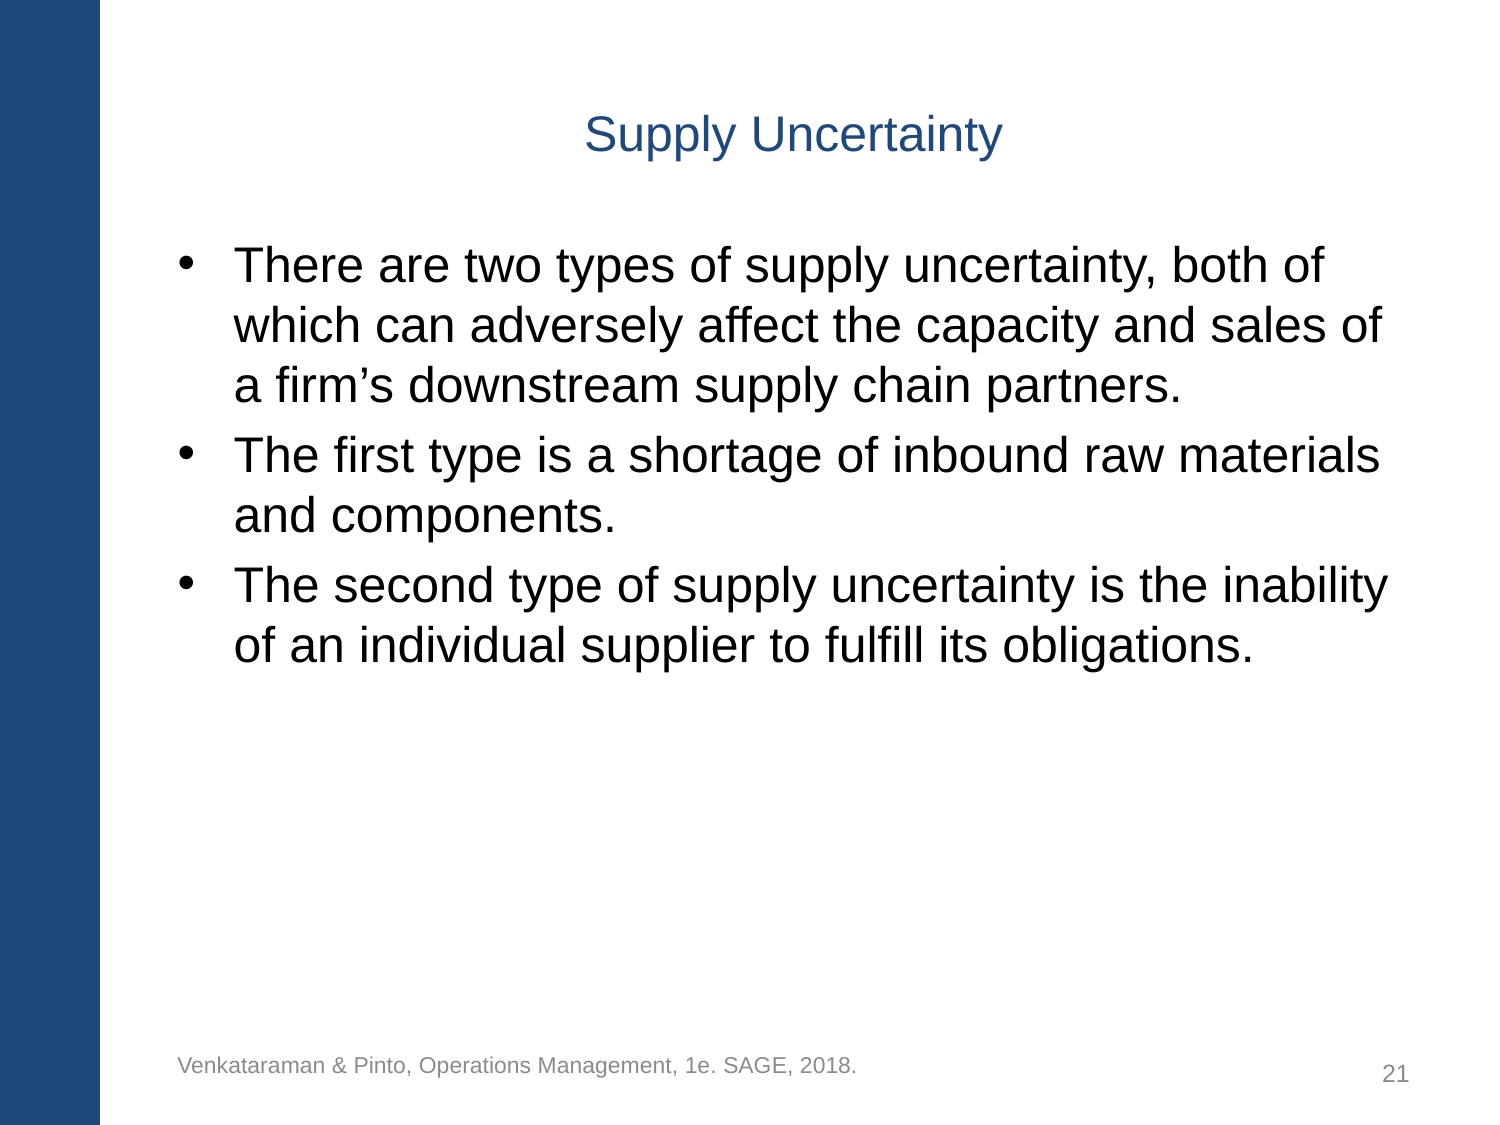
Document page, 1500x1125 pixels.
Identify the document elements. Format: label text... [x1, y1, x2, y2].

slide_number 21 [1350, 1042, 1425, 1103]
title Supply Uncertainty [162, 37, 1425, 224]
list There are two types of supply uncertainty, both of which can adversely affect the capacity and sales of a firm’s downstream supply chain partners. The first type is a shortage of inbound raw materials and components. The second type of supply uncertainty is the inability of an individual supplier to fulfill its obligations. [162, 224, 1425, 1013]
footer Venkataraman & Pinto, Operations Management, 1e. SAGE, 2018. [162, 1042, 1313, 1103]
